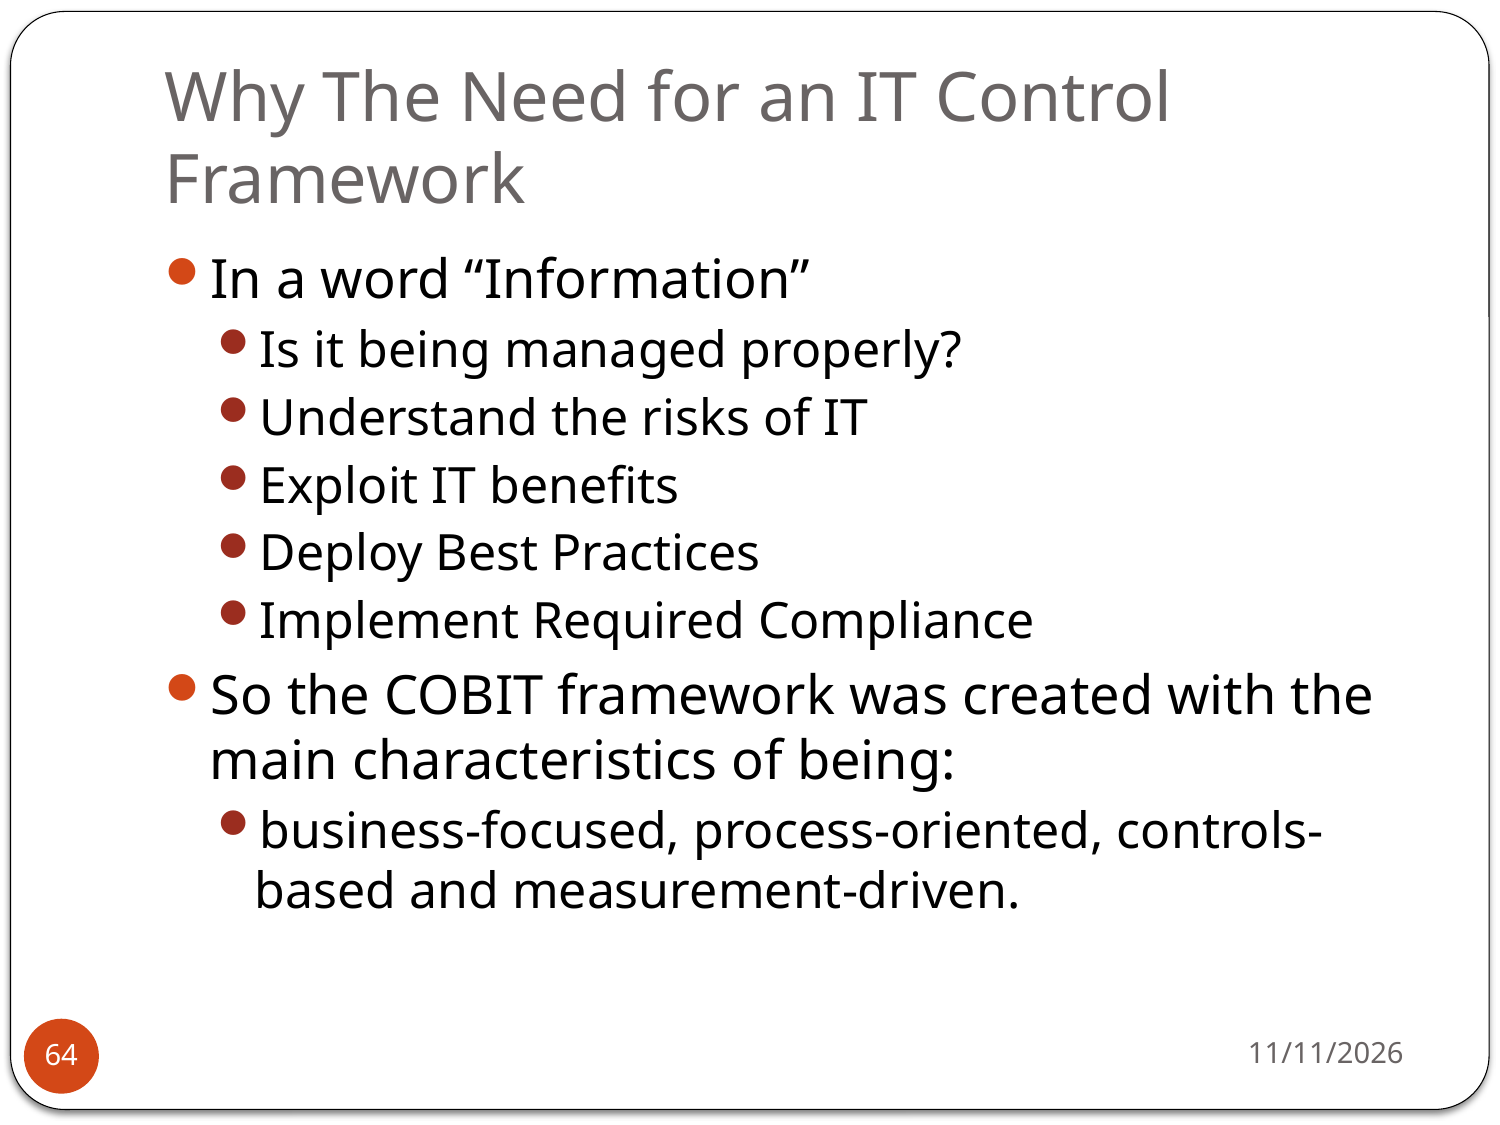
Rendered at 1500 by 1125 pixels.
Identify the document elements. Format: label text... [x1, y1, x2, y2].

list In a word “Information” Is it being managed properly? Understand the risks of IT Exploit IT benefits Deploy Best Practices Implement Required Compliance So the COBIT framework was created with the main characteristics of being: business-focused, process-oriented, controls-based and measurement-driven. [150, 237, 1425, 988]
slide_number 64 [23, 1018, 99, 1094]
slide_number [1012, 1015, 1419, 1094]
title Why The Need for an IT Control Framework [150, 45, 1425, 233]
